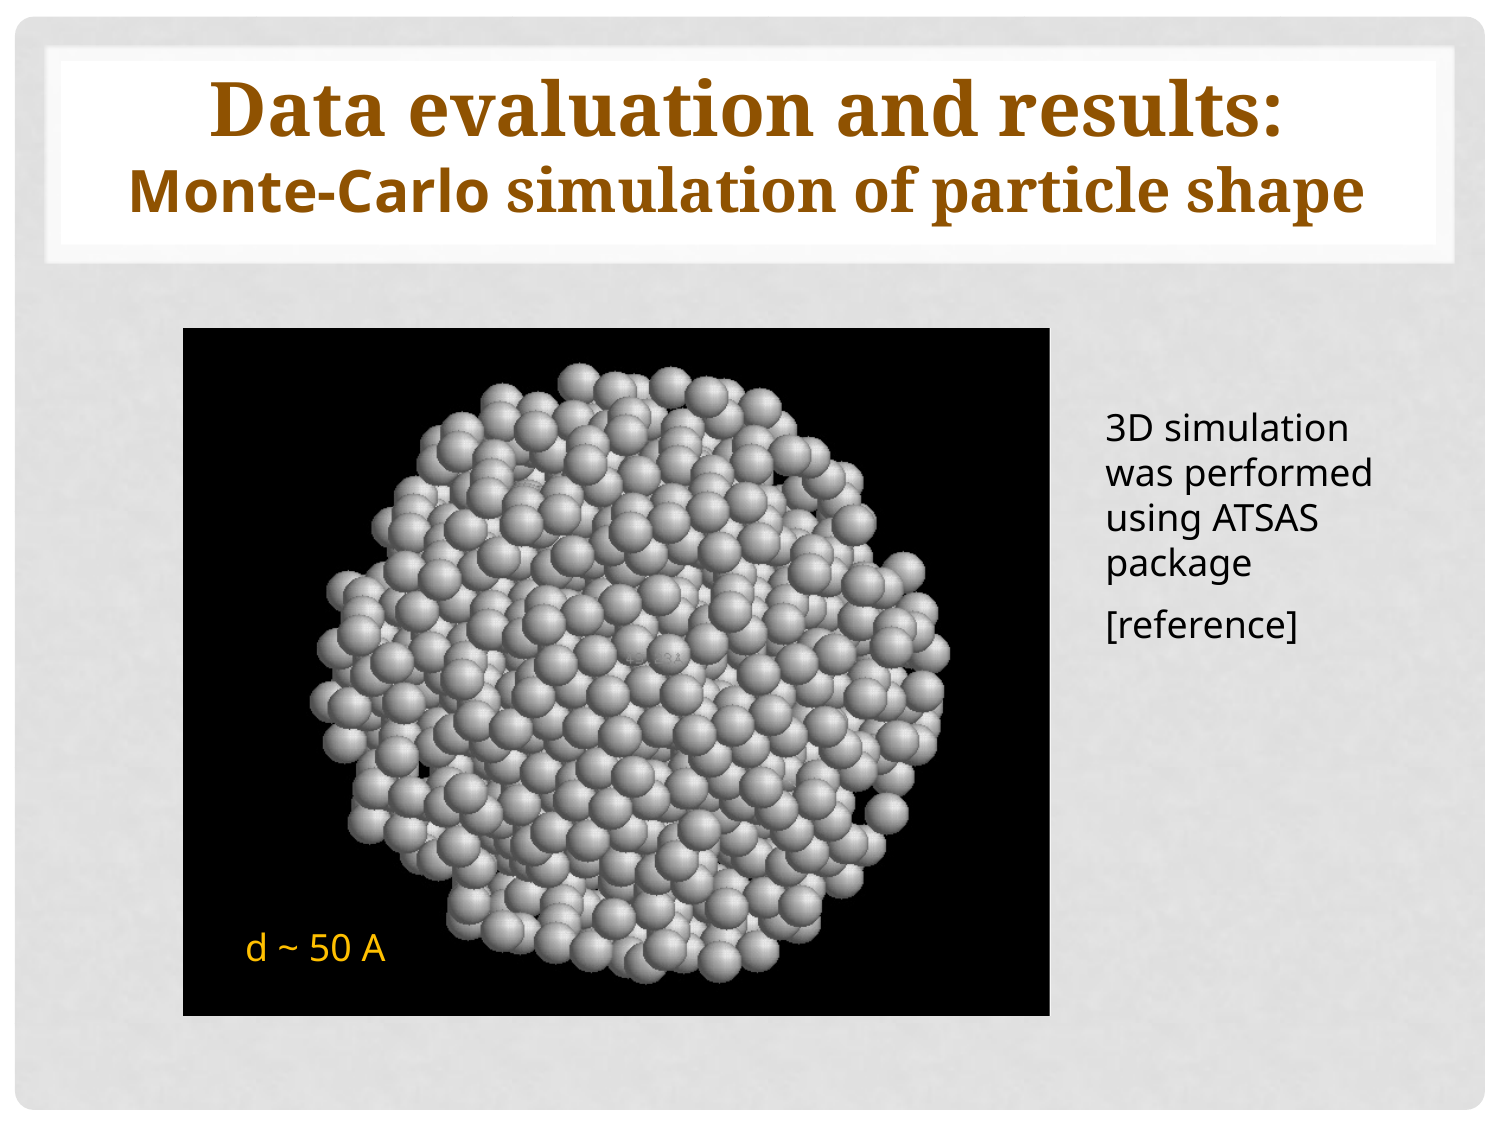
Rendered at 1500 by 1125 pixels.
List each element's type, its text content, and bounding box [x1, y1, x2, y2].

text_box 3D simulation was performed using ATSAS package [1090, 397, 1416, 592]
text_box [182, 328, 1051, 1016]
text_box [reference] [1090, 593, 1500, 654]
text_box [1051, 361, 1269, 551]
text_box Data evaluation and results: Monte-Carlo simulation of particle shape [53, 30, 1442, 256]
